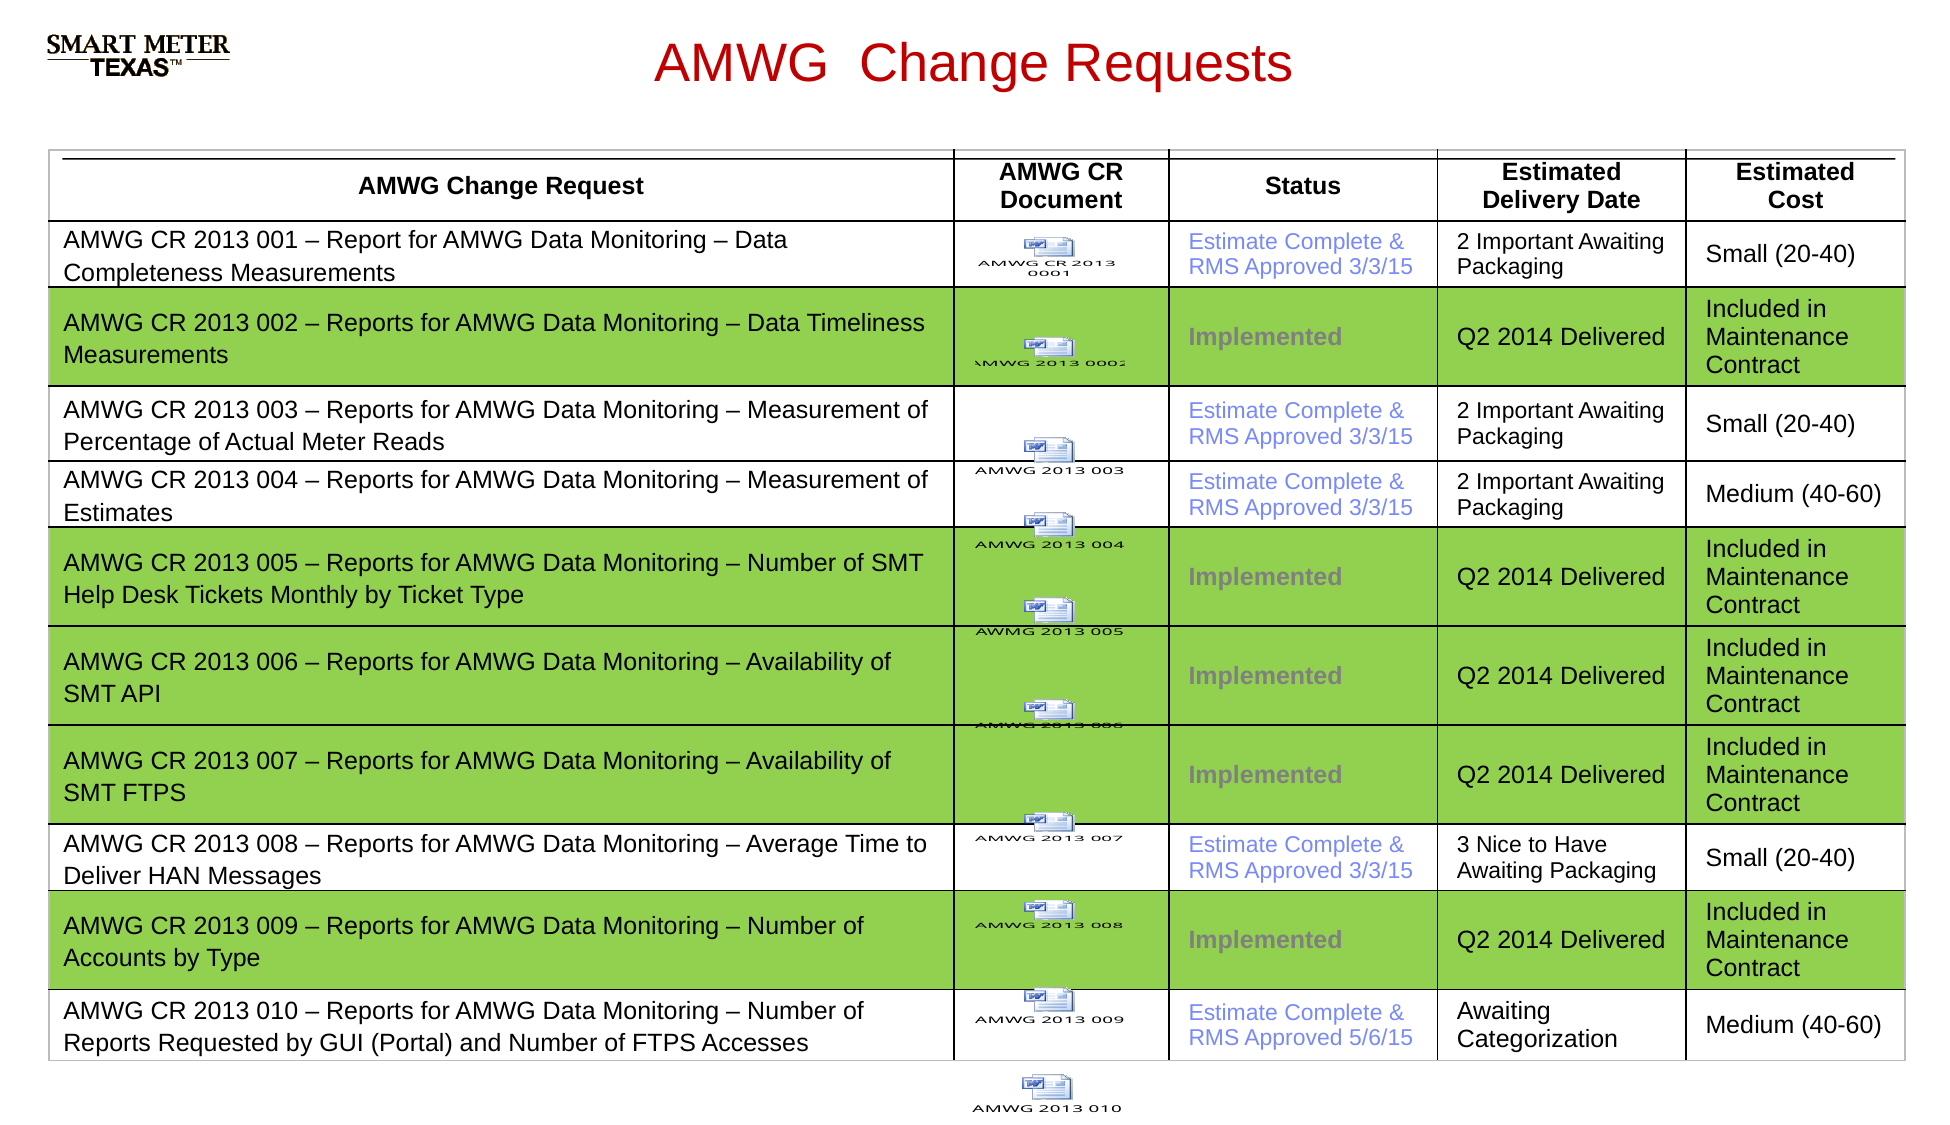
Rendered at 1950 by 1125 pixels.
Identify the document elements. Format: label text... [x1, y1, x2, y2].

picture [33, 24, 97, 84]
table_cell Implemented [1170, 288, 1437, 385]
table_cell Estimate Complete & RMS Approved 3/3/15 [1170, 825, 1437, 890]
table_cell Implemented [1170, 627, 1437, 724]
table_cell Included in Maintenance Contract [1687, 288, 1904, 385]
table_cell Medium (40-60) [1687, 462, 1904, 526]
table_cell AMWG CR 2013 005 – Reports for AMWG Data Monitoring – Number of SMT Help Desk Tickets Monthly by Ticket Type [50, 528, 953, 625]
table_cell Estimate Complete & RMS Approved 5/6/15 [1170, 990, 1437, 1060]
table_cell AMWG CR 2013 001 – Report for AMWG Data Monitoring – Data Completeness Measurements [50, 222, 953, 286]
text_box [974, 512, 1126, 576]
table_cell [955, 627, 1168, 724]
table_cell [955, 387, 1168, 460]
table_header AMWG CR Document [955, 213, 1168, 220]
table_cell Q2 2014 Delivered [1438, 627, 1685, 724]
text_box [974, 597, 1126, 663]
table_cell [955, 462, 973, 526]
table_cell Small (20-40) [1687, 222, 1904, 286]
table_cell Included in Maintenance Contract [1687, 891, 1904, 989]
table_cell Awaiting Categorization [1438, 990, 1685, 1060]
table_cell AMWG CR 2013 008 – Reports for AMWG Data Monitoring – Average Time to Deliver HAN Messages [50, 825, 953, 890]
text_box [974, 237, 1126, 288]
table_cell [955, 990, 1168, 1060]
table_cell AMWG CR 2013 007 – Reports for AMWG Data Monitoring – Availability of SMT FTPS [50, 726, 953, 823]
table_cell Included in Maintenance Contract [1687, 726, 1904, 823]
table_cell Implemented [1170, 891, 1437, 989]
text_box AMWG Change Requests [97, 24, 1853, 213]
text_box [974, 699, 1126, 751]
table_cell 3 Nice to Have Awaiting Packaging [1438, 825, 1685, 890]
table_cell Q2 2014 Delivered [1438, 726, 1685, 823]
table_cell [1125, 462, 1168, 526]
table_cell 2 Important Awaiting Packaging [1438, 387, 1685, 460]
table_cell Small (20-40) [1687, 387, 1904, 460]
table_cell Q2 2014 Delivered [1438, 891, 1685, 989]
table_cell Small (20-40) [1687, 825, 1904, 890]
table_cell Q2 2014 Delivered [1438, 528, 1685, 625]
table_cell 2 Important Awaiting Packaging [1438, 222, 1685, 286]
table_cell [955, 222, 1168, 286]
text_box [974, 437, 1126, 503]
table_cell [955, 891, 1168, 989]
table_cell AMWG CR 2013 004 – Reports for AMWG Data Monitoring – Measurement of Estimates [50, 462, 953, 526]
table_cell AMWG CR 2013 002 – Reports for AMWG Data Monitoring – Data Timeliness Measurements [50, 288, 953, 385]
table_cell AMWG CR 2013 009 – Reports for AMWG Data Monitoring – Number of Accounts by Type [50, 891, 953, 989]
table_cell AMWG CR 2013 003 – Reports for AMWG Data Monitoring – Measurement of Percentage of Actual Meter Reads [50, 387, 953, 460]
table_cell [955, 528, 1168, 625]
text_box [974, 899, 1126, 951]
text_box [974, 812, 1126, 863]
table_cell Implemented [1170, 528, 1437, 625]
table_cell Medium (40-60) [1687, 990, 1904, 1060]
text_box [971, 1074, 1123, 1125]
table_cell Implemented [1170, 726, 1437, 823]
table_cell Included in Maintenance Contract [1687, 528, 1904, 625]
table_cell [955, 825, 1168, 890]
table_cell Estimate Complete & RMS Approved 3/3/15 [1170, 222, 1437, 286]
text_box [974, 987, 1126, 1051]
table_cell [955, 726, 1168, 823]
table_header Estimated Cost [1687, 151, 1904, 220]
table_cell [955, 288, 1168, 385]
table_cell 2 Important Awaiting Packaging [1438, 462, 1685, 526]
table_cell AMWG CR 2013 006 – Reports for AMWG Data Monitoring – Availability of SMT API [50, 627, 953, 724]
table_header AMWG Change Request [50, 151, 953, 220]
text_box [974, 337, 1126, 388]
table_cell Estimate Complete & RMS Approved 3/3/15 [1170, 387, 1437, 460]
table_header Status [1170, 213, 1437, 220]
table_header Estimated Delivery Date [1438, 213, 1685, 220]
table_cell Estimate Complete & RMS Approved 3/3/15 [1170, 462, 1437, 526]
table_cell Included in Maintenance Contract [1687, 627, 1904, 724]
table_cell AMWG CR 2013 010 – Reports for AMWG Data Monitoring – Number of Reports Requested by GUI (Portal) and Number of FTPS Accesses [50, 990, 953, 1060]
table_cell Q2 2014 Delivered [1438, 288, 1685, 385]
